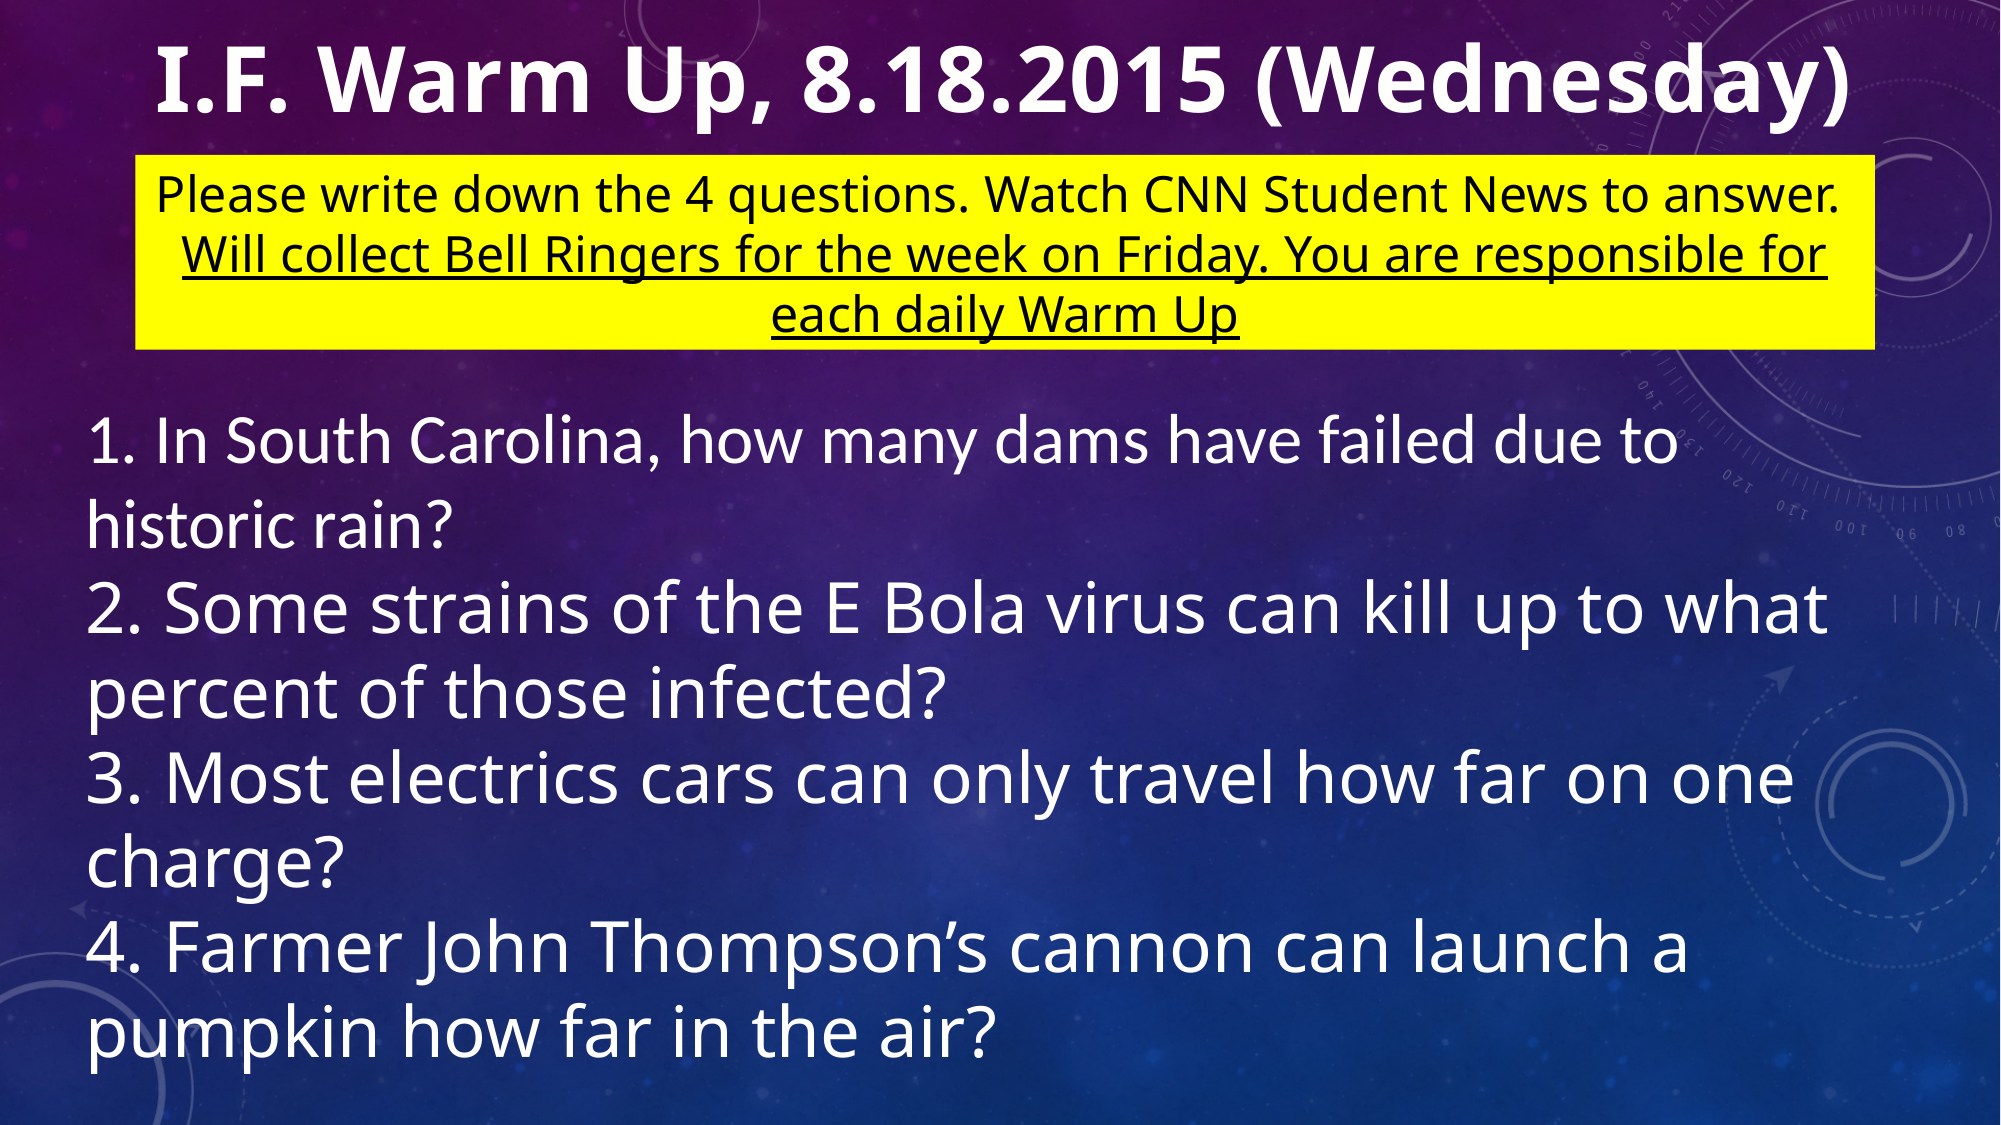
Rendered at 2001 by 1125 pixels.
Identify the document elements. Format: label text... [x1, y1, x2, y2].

text_box Please write down the 4 questions. Watch CNN Student News to answer. Will collect Bell Ringers for the week on Friday. You are responsible for each daily Warm Up [135, 154, 1875, 350]
text_box I.F. Warm Up, 8.18.2015 (Wednesday) [135, 13, 1875, 139]
text_box 1. In South Carolina, how many dams have failed due to historic rain? 2. Some strains of the E Bola virus can kill up to what percent of those infected? 3. Most electrics cars can only travel how far on one charge? 4. Farmer John Thompson’s cannon can launch a pumpkin how far in the air? [70, 385, 1917, 1125]
picture [0, 0, 2001, 1125]
